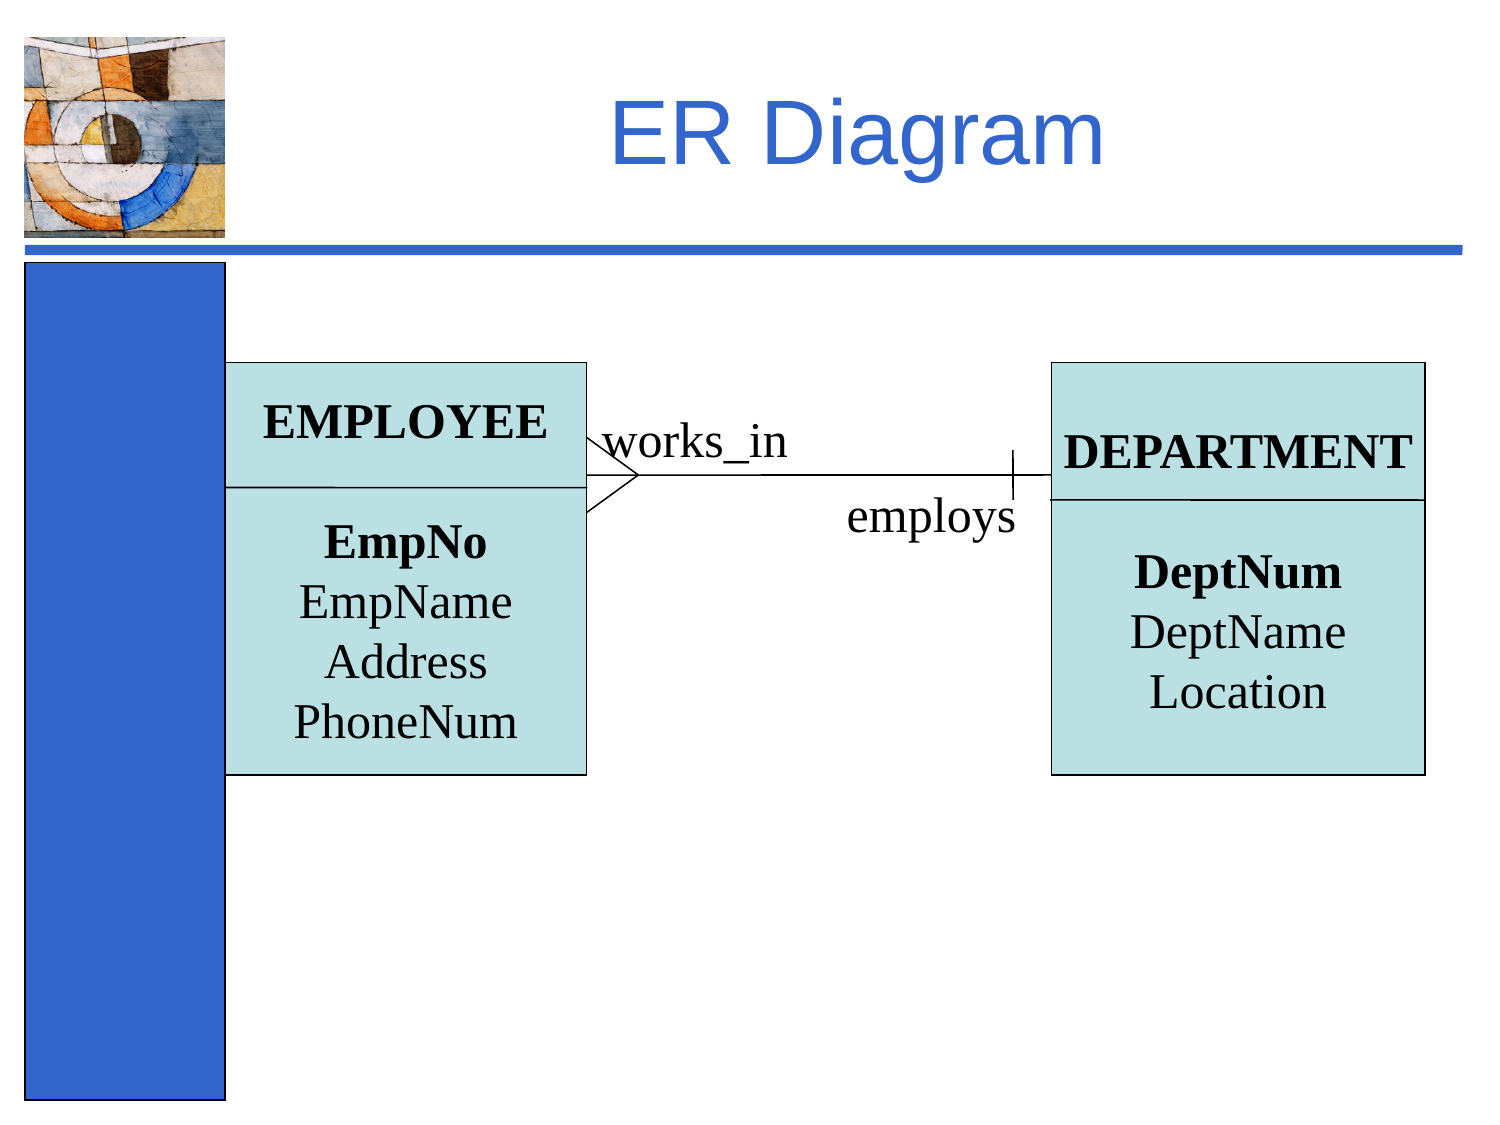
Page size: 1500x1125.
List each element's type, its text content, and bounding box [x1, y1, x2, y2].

text_box employs [831, 522, 1032, 550]
text_box EMPLOYEE EmpNo EmpName Address PhoneNum [225, 488, 587, 775]
title ER Diagram [232, 34, 1484, 223]
picture [24, 37, 225, 238]
text_box DEPARTMENT DeptNum DeptName Location [1051, 362, 1425, 775]
text_box works_in [586, 399, 803, 436]
text_box EMPLOYEE EmpNo EmpName Address PhoneNum [225, 362, 587, 487]
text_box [586, 437, 1052, 513]
